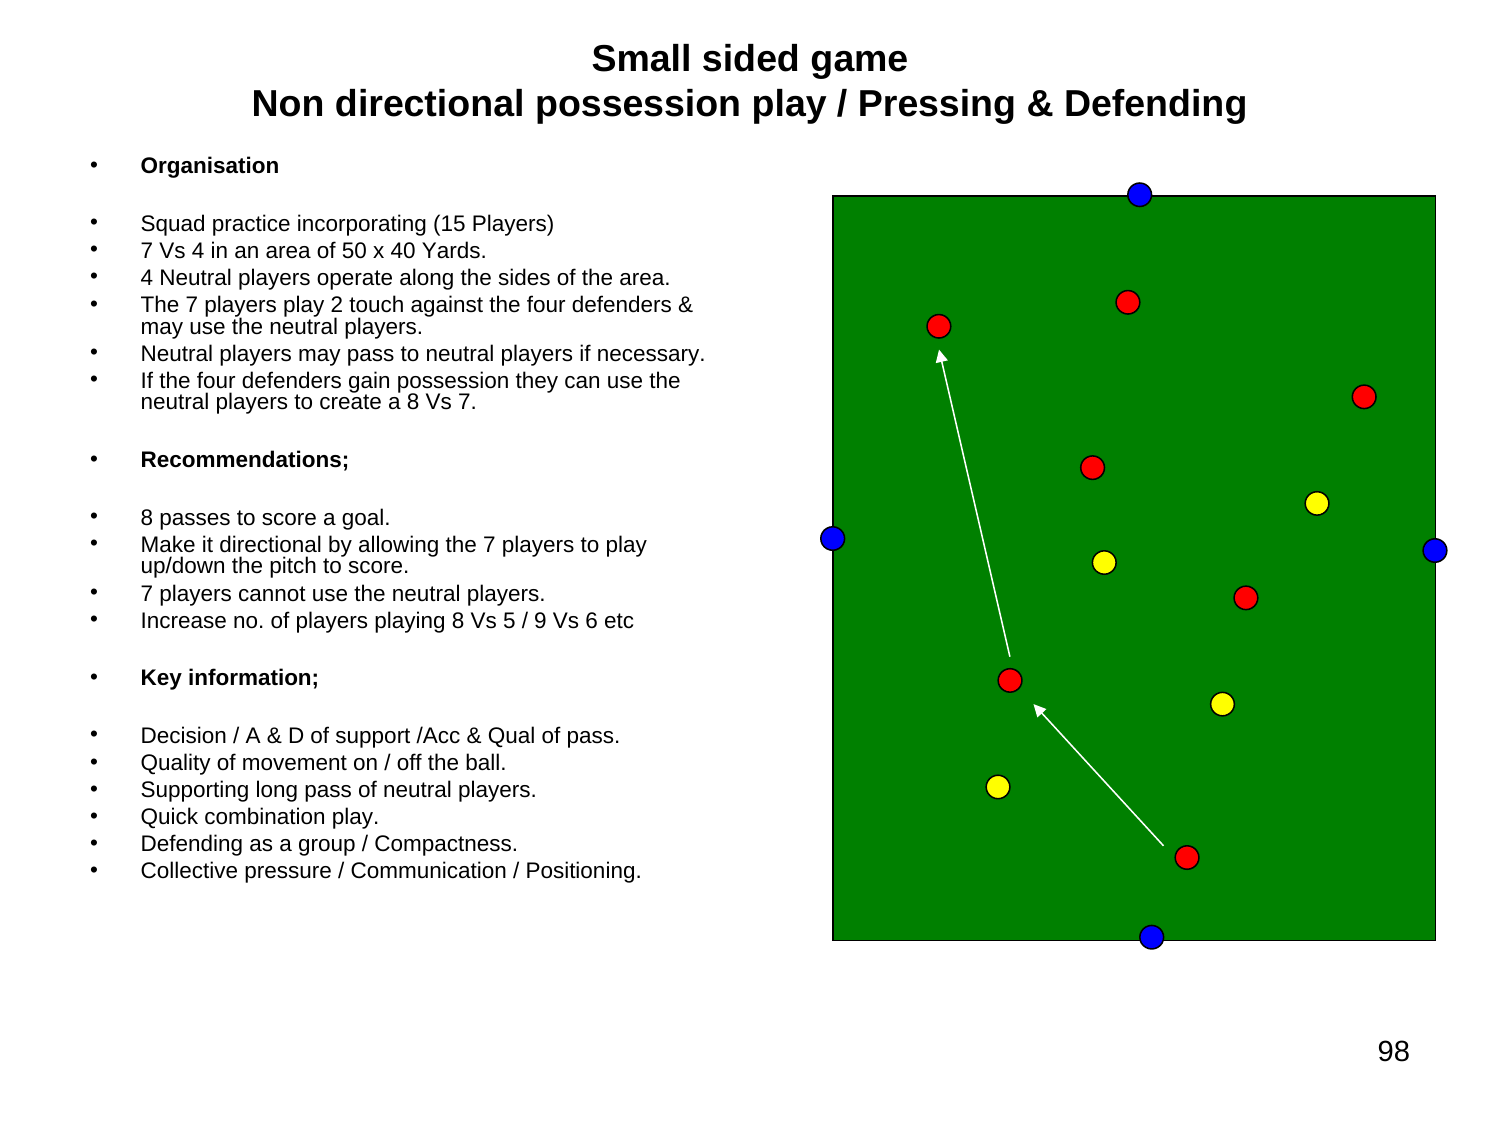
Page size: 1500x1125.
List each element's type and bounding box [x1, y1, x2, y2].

list [75, 148, 738, 892]
title [75, 0, 1425, 173]
text_box [820, 183, 1447, 949]
text_box [1074, 1024, 1425, 1103]
